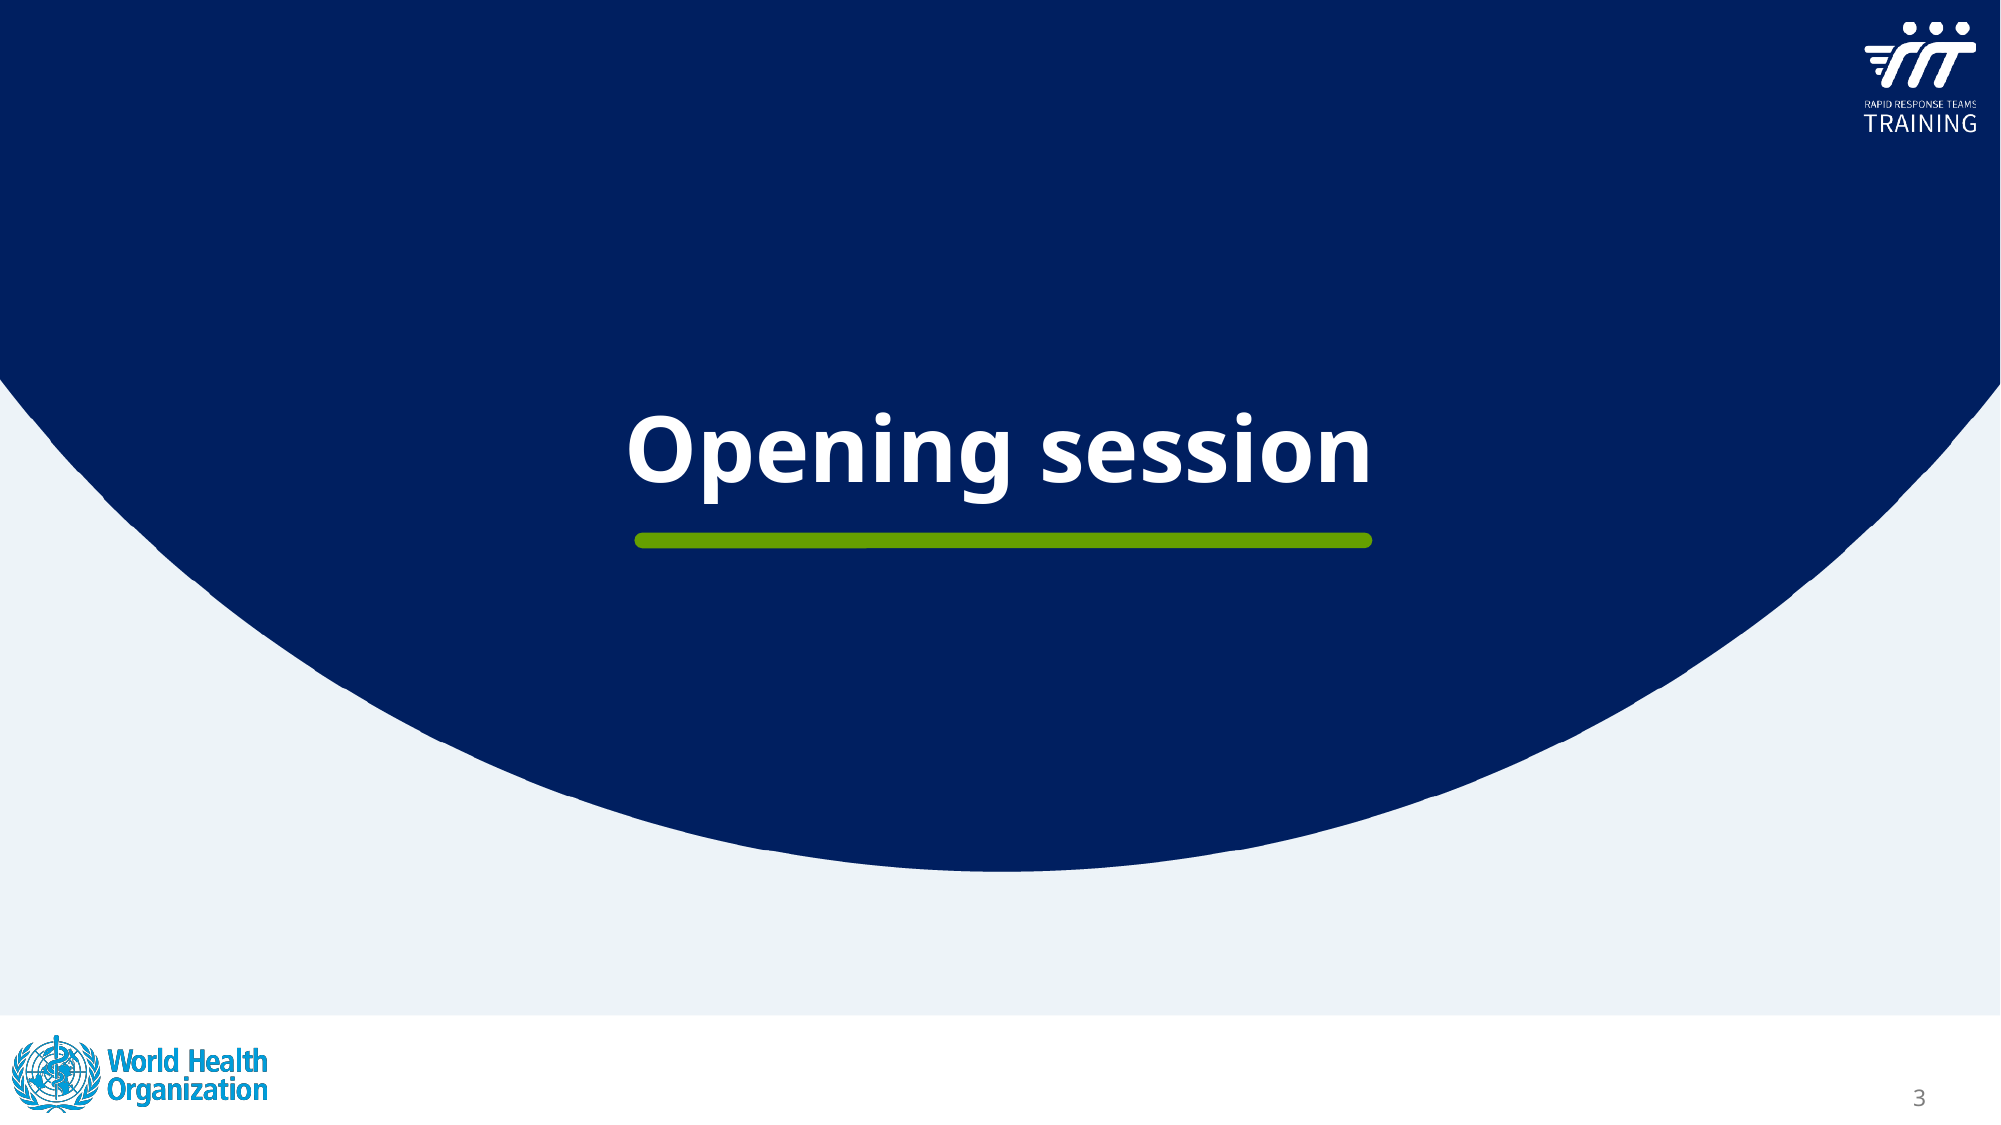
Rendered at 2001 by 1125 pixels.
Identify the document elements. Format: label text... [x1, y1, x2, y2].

text_box Opening session [577, 383, 1423, 509]
text_box [634, 532, 1373, 549]
picture [12, 1035, 54, 1068]
picture [24, 1054, 36, 1087]
picture [22, 1062, 26, 1077]
picture [46, 1056, 54, 1062]
picture [0, 0, 2001, 904]
picture [30, 1083, 37, 1091]
picture [36, 1088, 78, 1105]
picture [50, 1108, 62, 1113]
picture [59, 1035, 267, 1113]
picture [34, 1054, 43, 1078]
picture [12, 1083, 48, 1113]
picture [71, 1053, 90, 1091]
picture [40, 1062, 47, 1070]
